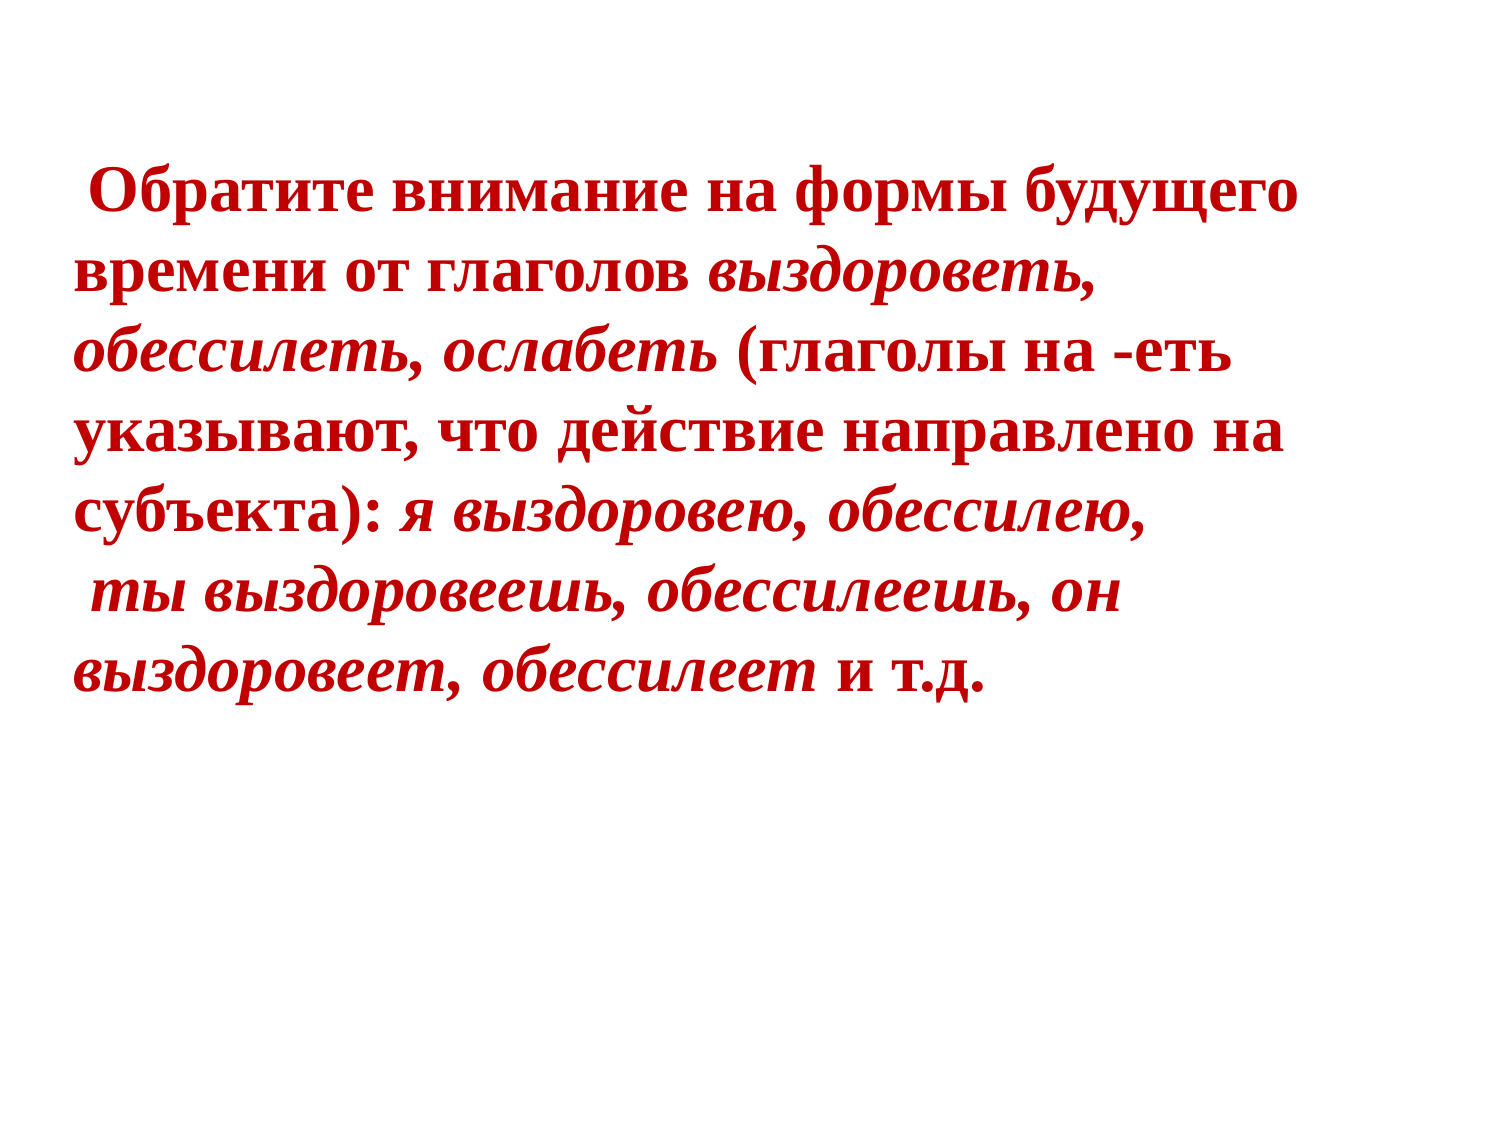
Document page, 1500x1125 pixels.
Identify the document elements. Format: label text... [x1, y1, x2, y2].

text_box Обратите внимание на формы будущего времени от глаголов выздороветь, обессилеть, ослабеть (глаголы на -еть указывают, что действие направлено на субъекта): я выздоровею, обессилею, ты выздоровеешь, обессилеешь, он выздоровеет, обессилеет и т.д. [58, 92, 1418, 713]
